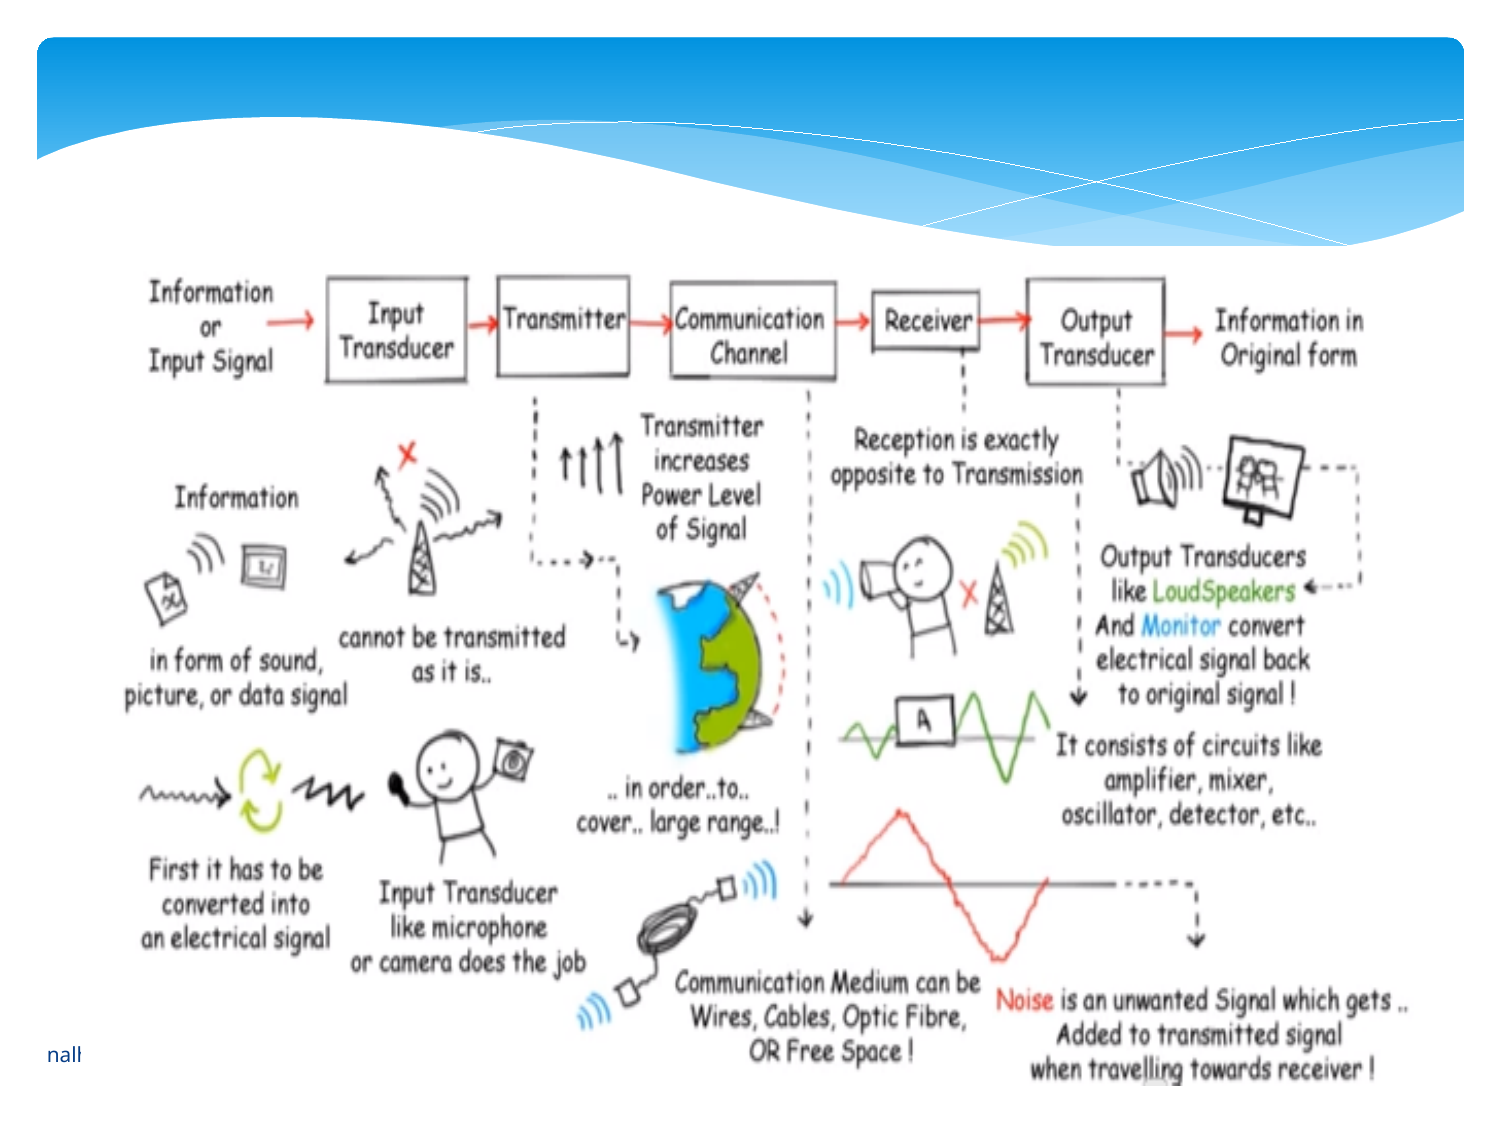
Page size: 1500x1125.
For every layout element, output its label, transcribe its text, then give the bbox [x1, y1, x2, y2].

footer nalhareqi-2016 [31, 1025, 74, 1086]
picture [80, 246, 1432, 1086]
